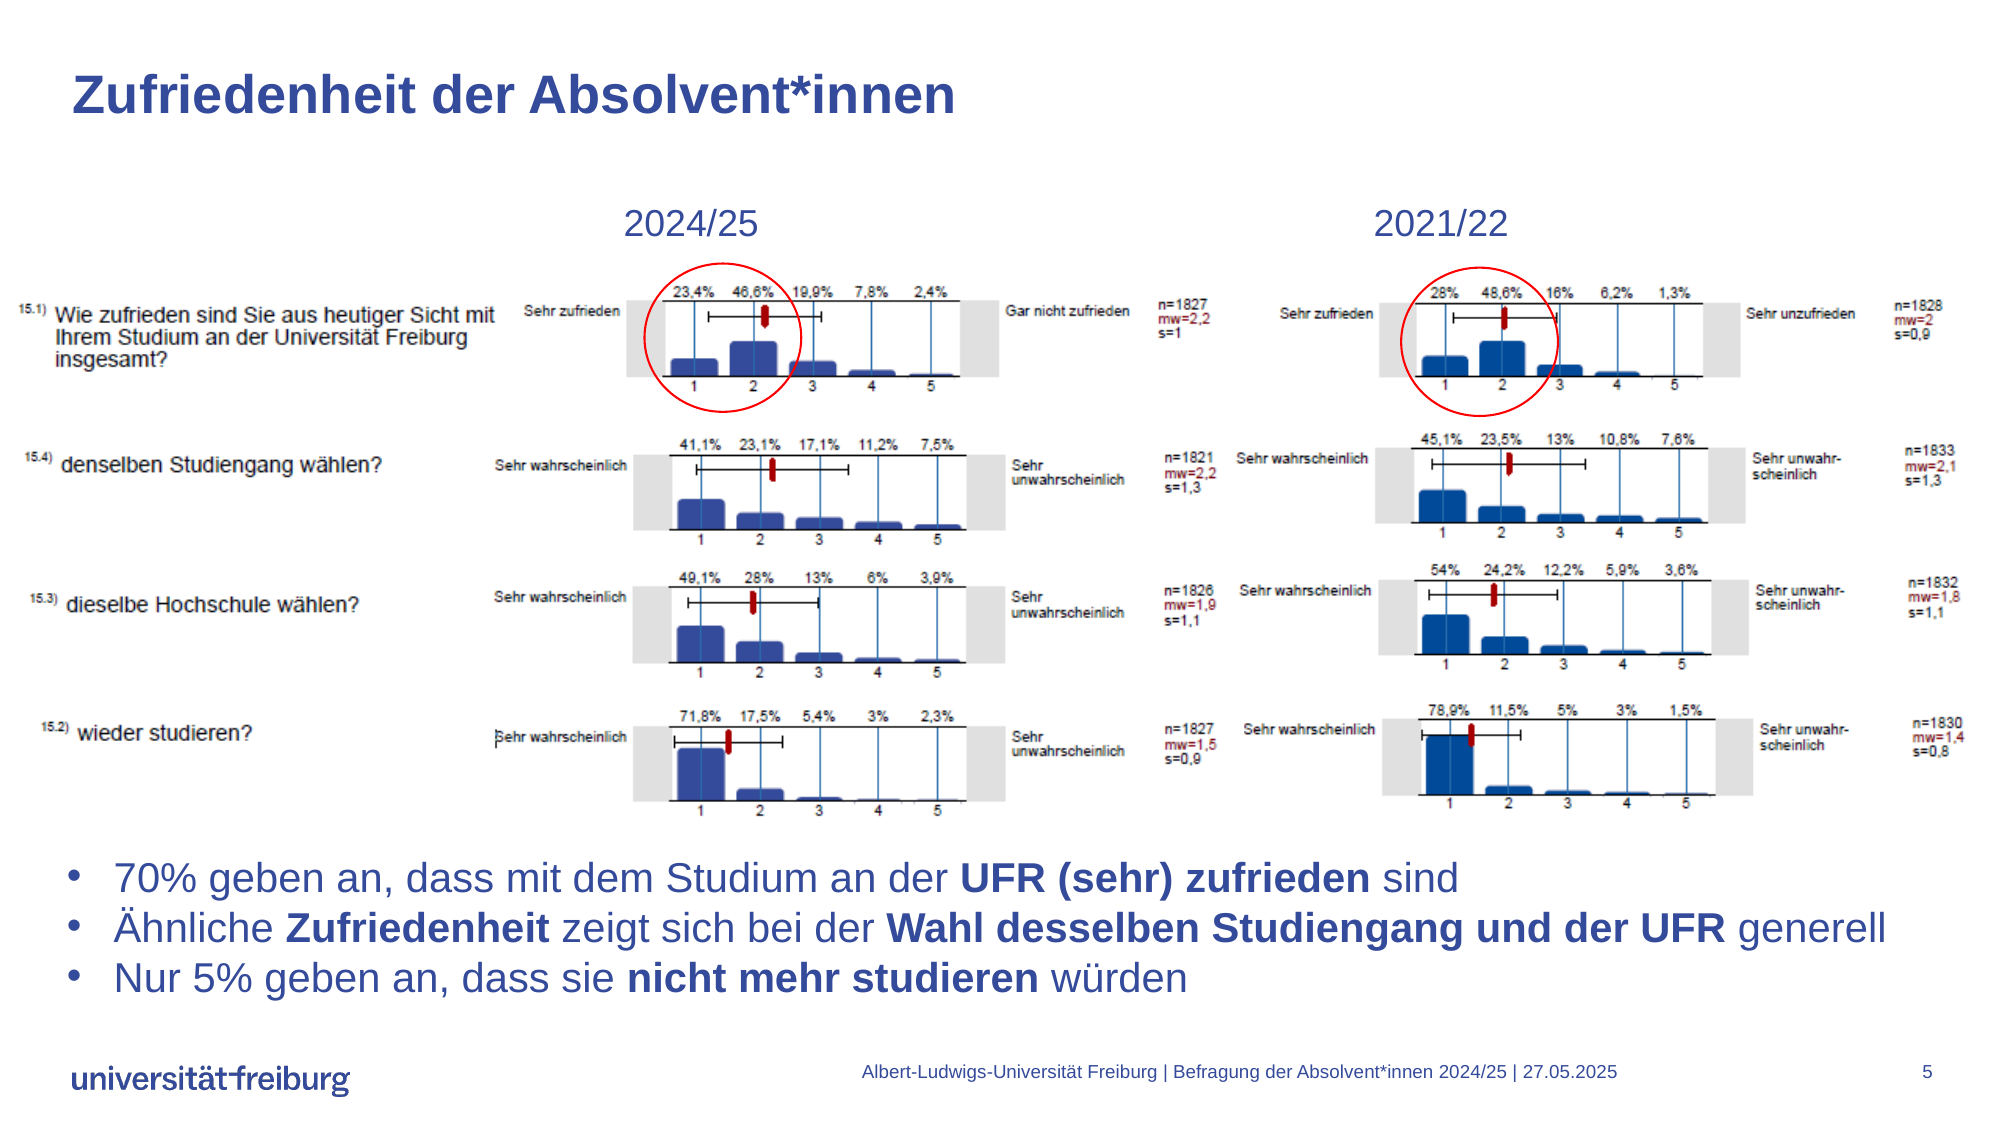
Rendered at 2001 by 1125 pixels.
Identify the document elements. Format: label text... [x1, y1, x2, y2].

text_box 2024/25 2021/22 [609, 191, 1524, 252]
picture [18, 581, 474, 685]
slide_number 5 [1873, 1060, 1933, 1090]
picture [1273, 281, 1949, 395]
picture [23, 711, 446, 823]
picture [483, 689, 1993, 826]
picture [1230, 555, 1976, 676]
text_box [680, 401, 766, 413]
title Zufriedenheit der Absolvent*innen [72, 59, 1908, 190]
picture [16, 429, 1993, 553]
picture [72, 1065, 351, 1097]
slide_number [1517, 1060, 1754, 1090]
text_box [1423, 395, 1536, 418]
footer Albert-Ludwigs-Universität Freiburg | Befragung der Absolvent*innen 2024/25 | [488, 1060, 1517, 1090]
picture [13, 277, 1225, 401]
text_box [676, 262, 770, 277]
picture [481, 566, 1220, 689]
text_box 70% geben an, dass mit dem Studium an der UFR (sehr) zufrieden sind Ähnliche Zufriedenheit zeigt sich bei der Wahl desselben Studiengang und der UFR generell Nur 5% geben an, dass sie nicht mehr studieren würden [52, 843, 1928, 1053]
text_box [1432, 266, 1527, 281]
